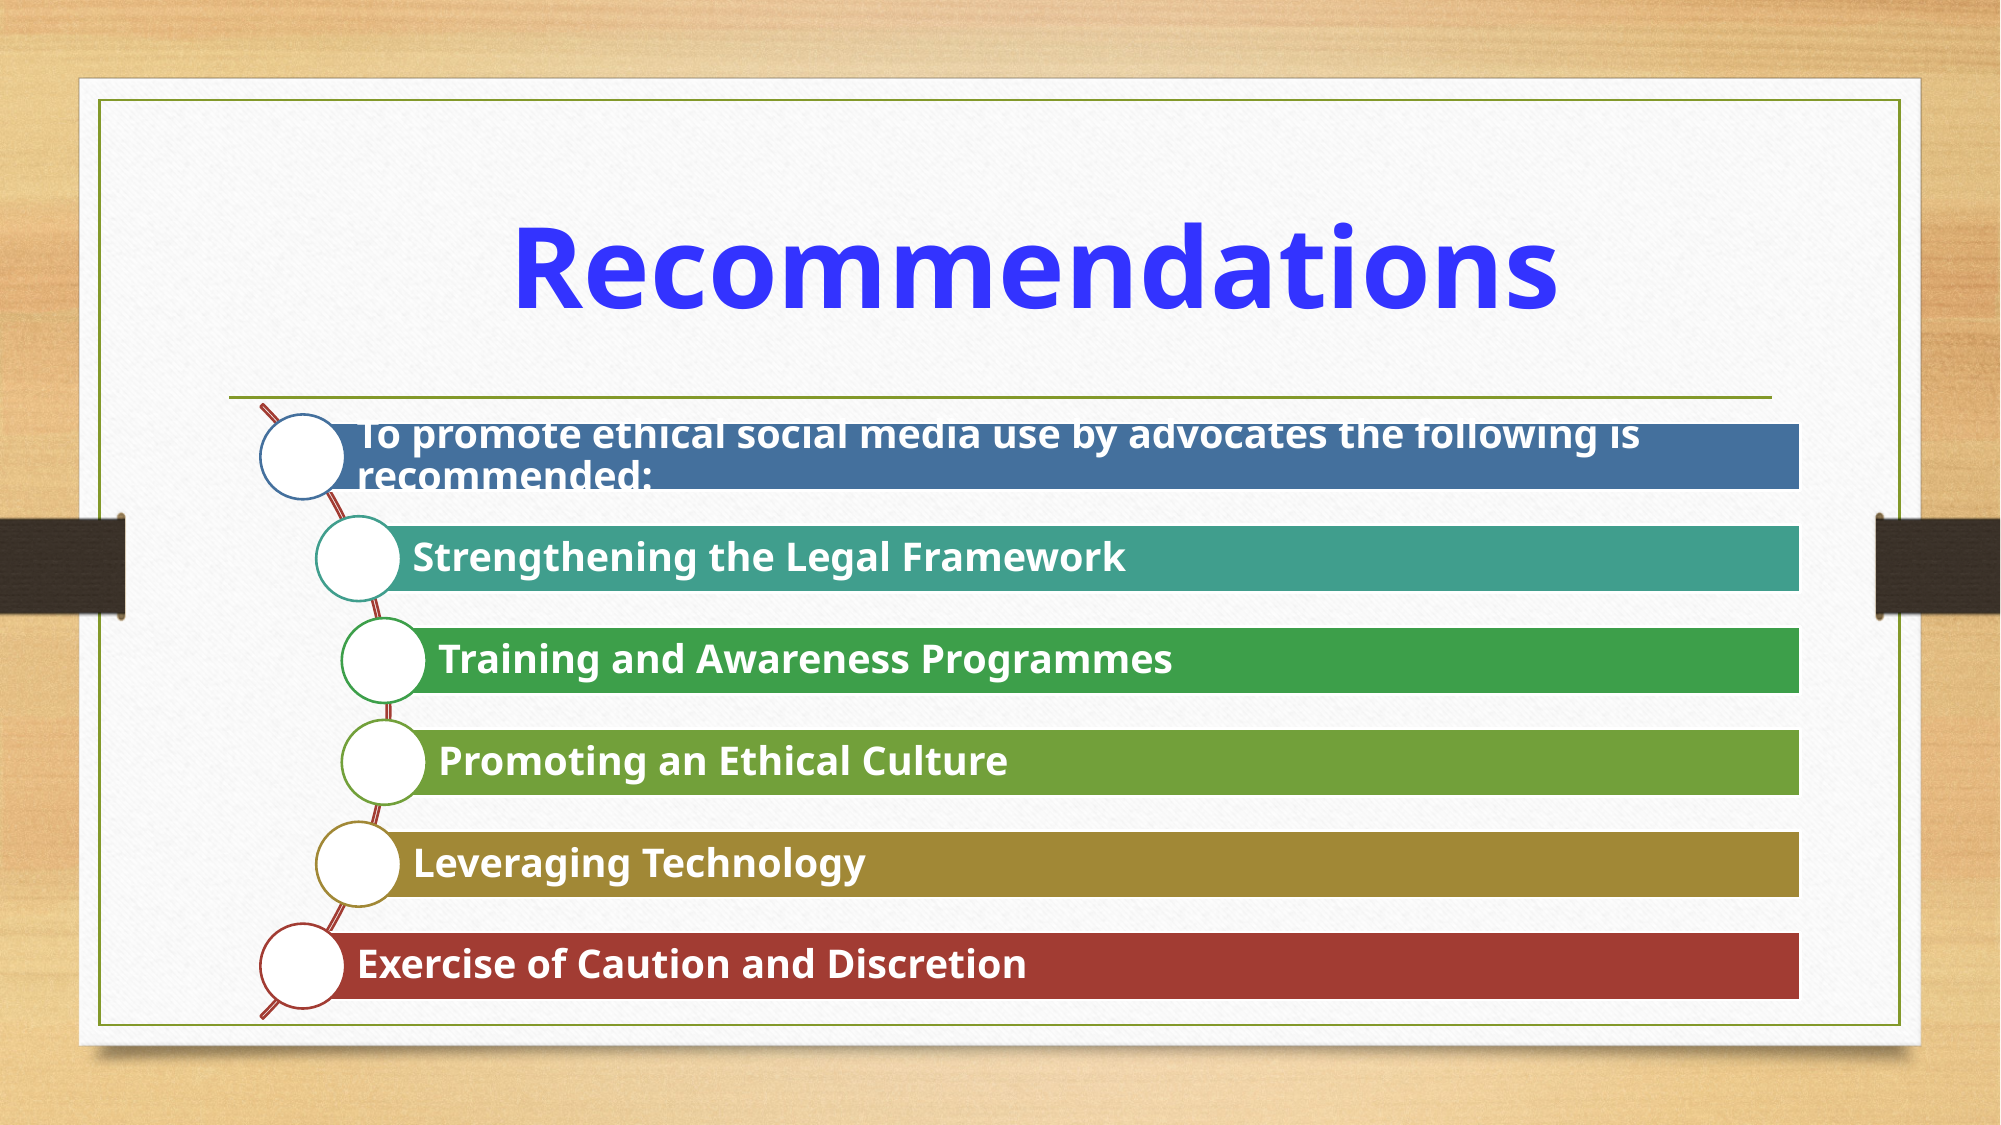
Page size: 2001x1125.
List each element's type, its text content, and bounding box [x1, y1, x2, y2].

picture [0, 0, 2001, 1125]
title Recommendations [239, 184, 1832, 344]
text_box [250, 388, 1810, 1035]
